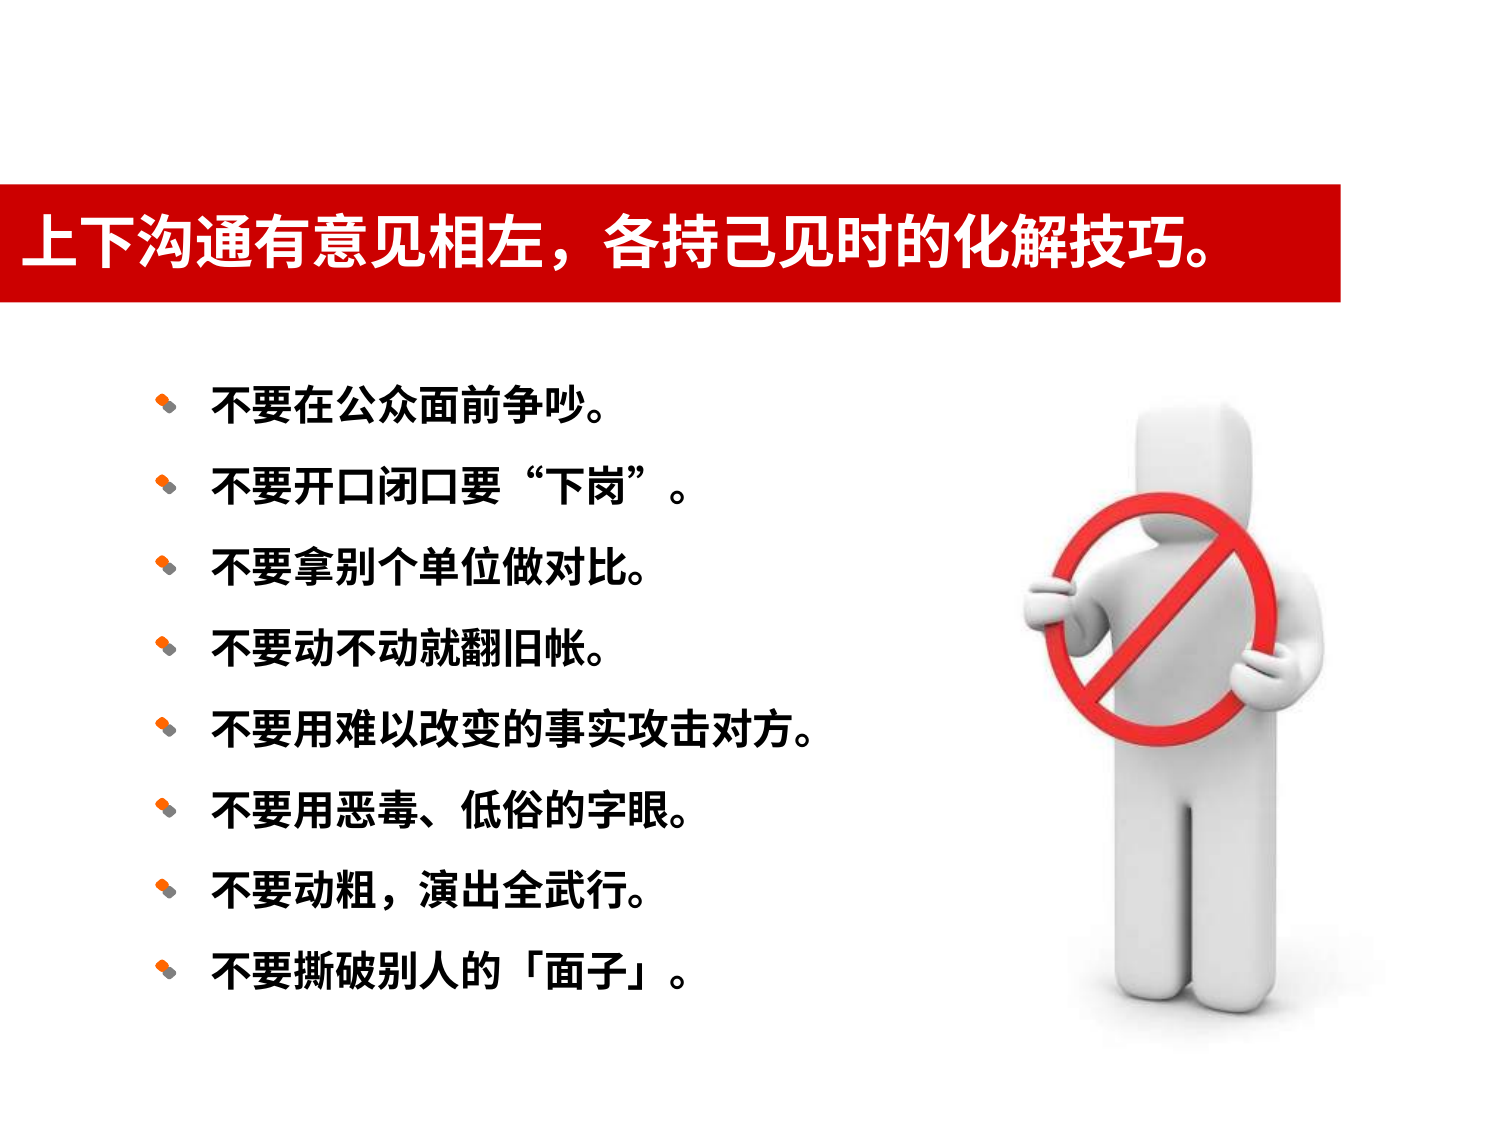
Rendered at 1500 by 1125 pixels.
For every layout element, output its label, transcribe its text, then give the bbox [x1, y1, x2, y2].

picture [974, 349, 1411, 1071]
text_box [0, 184, 5, 303]
text_box 上下沟通有意见相左，各持己见时的化解技巧。 [5, 177, 1341, 303]
text_box 不要在公众面前争吵。 不要开口闭口要“下岗”。 不要拿别个单位做对比。 不要动不动就翻旧帐。 不要用难以改变的事实攻击对方。 不要用恶毒、低俗的字眼。 不要动粗，演出全武行。 不要撕破别人的「面子」。 [135, 361, 969, 1003]
